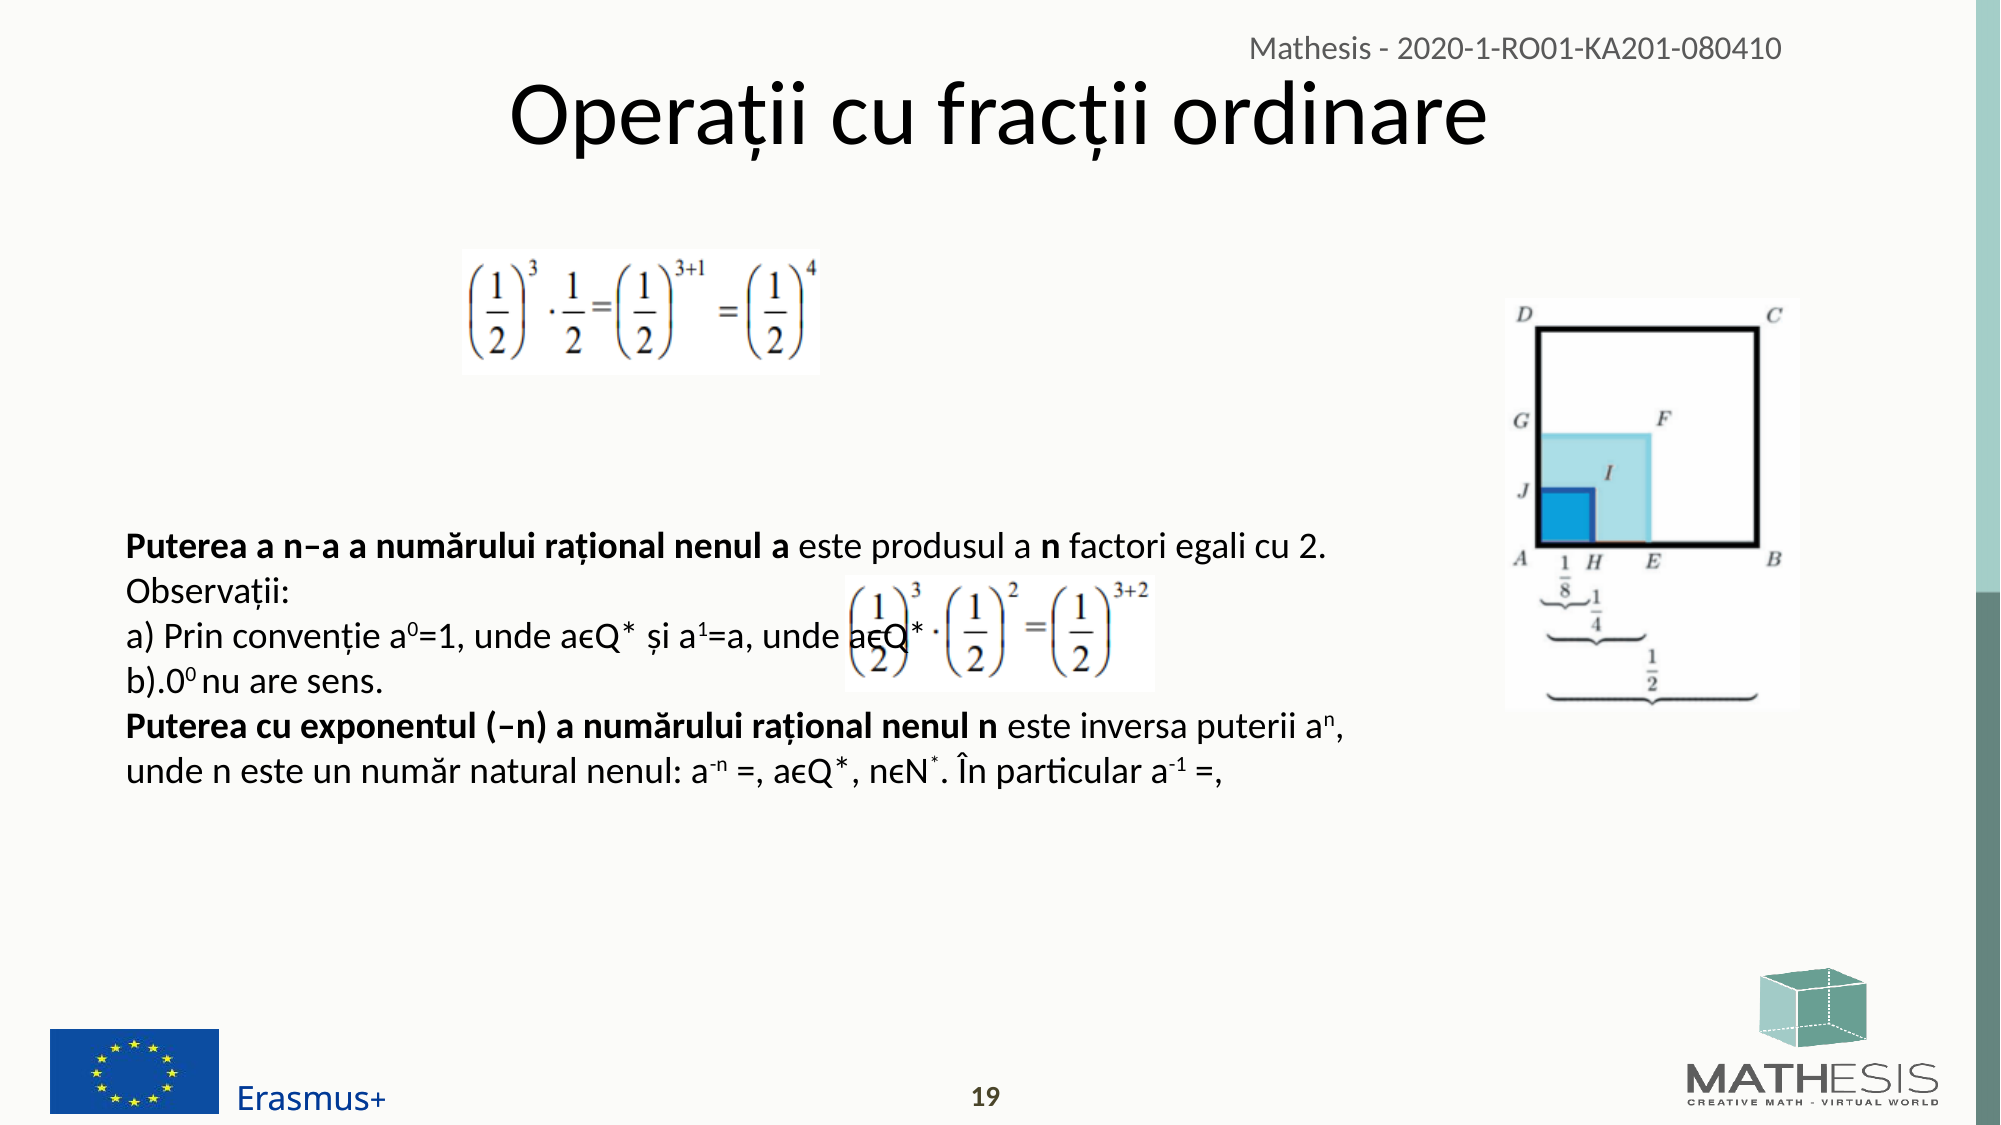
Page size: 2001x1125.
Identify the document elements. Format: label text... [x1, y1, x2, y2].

picture [462, 248, 821, 375]
picture [1504, 298, 1801, 713]
title Operații cu fracții ordinare [99, 45, 1900, 233]
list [845, 575, 1155, 692]
picture [50, 1029, 219, 1114]
